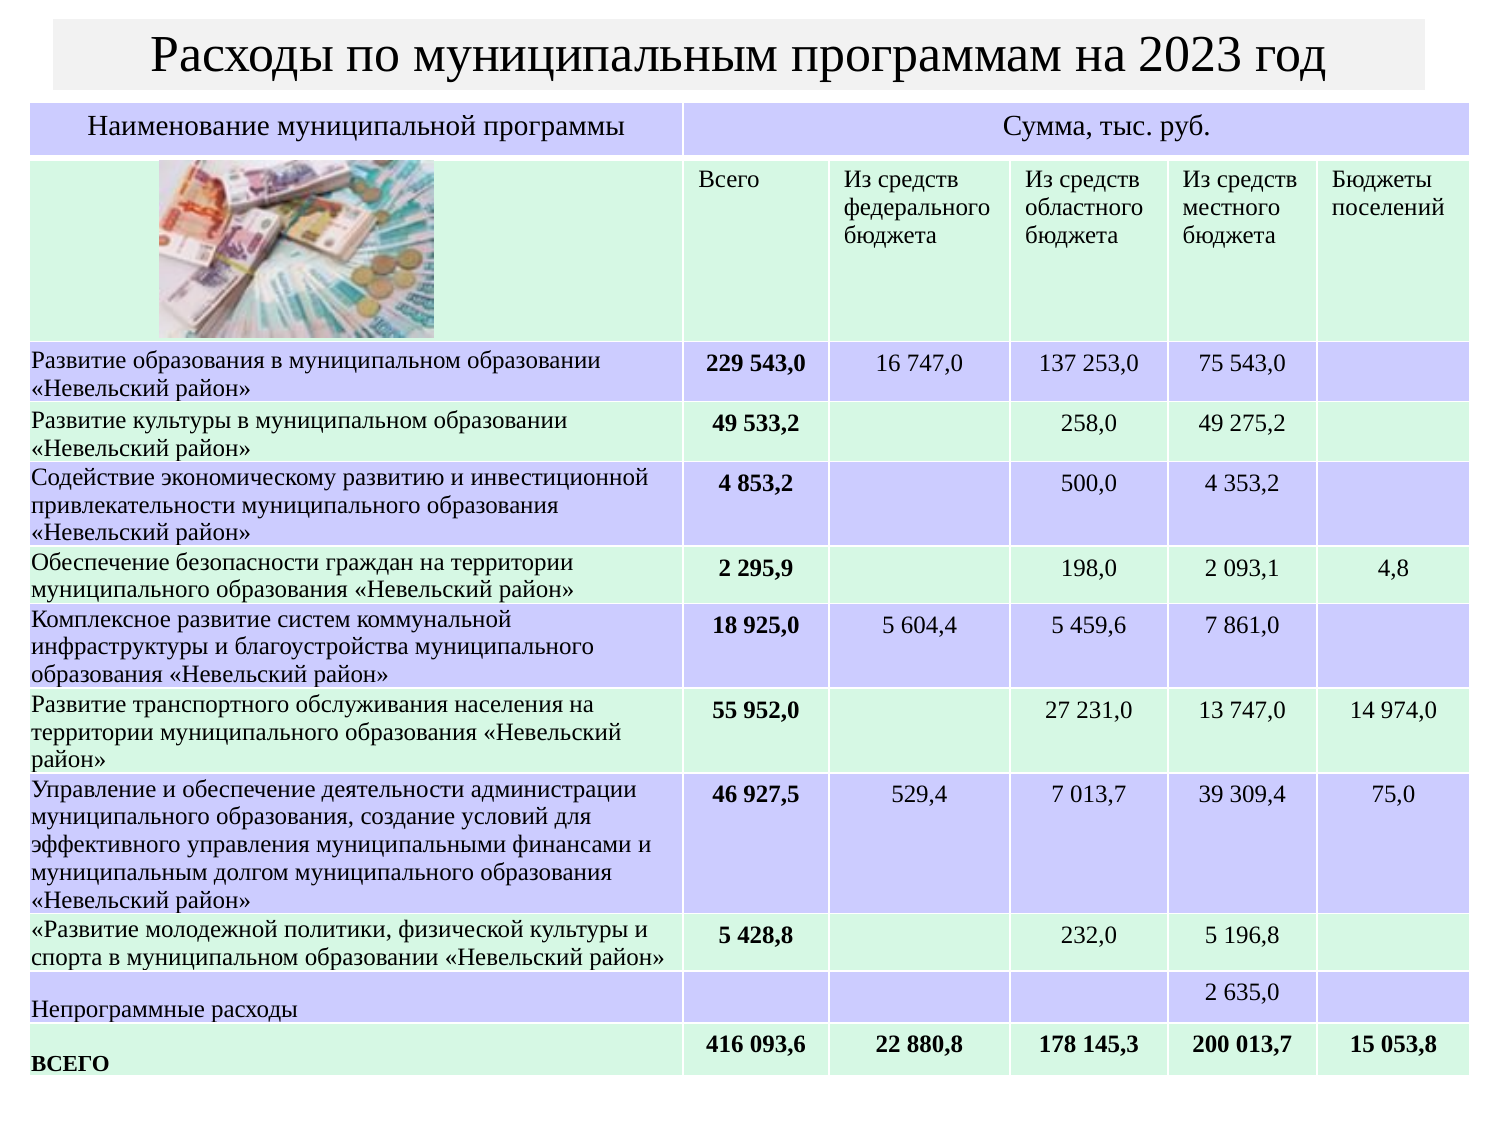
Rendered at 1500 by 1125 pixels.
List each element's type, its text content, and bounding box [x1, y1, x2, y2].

table_cell Управление и обеспечение деятельности администрации муниципального образования, создание условий для эффективного управления муниципальными финансами и муниципальным долгом муниципального образования «Невельский район» [30, 774, 682, 913]
table_cell 75,0 [1318, 774, 1469, 913]
table_cell 229 543,0 [684, 342, 828, 401]
table_cell [435, 161, 682, 341]
table_cell Развитие транспортного обслуживания населения на территории муниципального образования «Невельский район» [30, 689, 682, 772]
table_cell [1318, 462, 1469, 545]
table_header Наименование муниципальной программы [30, 103, 682, 155]
table_cell [830, 689, 1009, 772]
table_cell 13 747,0 [1169, 689, 1316, 772]
table_cell 27 231,0 [1011, 689, 1167, 772]
table_cell 232,0 [1011, 914, 1167, 970]
table_header Сумма, тыс. руб. [684, 103, 1469, 155]
table_cell [1318, 604, 1469, 687]
table_cell [1318, 402, 1469, 461]
table_cell Из средств федерального бюджета [830, 161, 1009, 341]
table_cell [830, 547, 1009, 603]
table_cell [830, 462, 1009, 545]
table_cell 258,0 [1011, 402, 1167, 461]
table_cell ВСЕГО [30, 1024, 682, 1075]
table_cell 7 013,7 [1011, 774, 1167, 913]
table_cell Бюджеты поселений [1318, 161, 1469, 341]
table_cell 14 974,0 [1318, 689, 1469, 772]
table_cell 416 093,6 [684, 1024, 828, 1075]
table_cell 49 275,2 [1169, 402, 1316, 461]
table_cell «Развитие молодежной политики, физической культуры и спорта в муниципальном образовании «Невельский район» [30, 914, 682, 970]
table_cell 39 309,4 [1169, 774, 1316, 913]
table_cell [684, 972, 828, 1022]
table_cell 4 853,2 [684, 462, 828, 545]
table_cell Непрограммные расходы [30, 972, 682, 1022]
table_cell 75 543,0 [1169, 342, 1316, 401]
table_cell [1318, 972, 1469, 1022]
table_cell 5 196,8 [1169, 914, 1316, 970]
table_cell Развитие культуры в муниципальном образовании «Невельский район» [30, 402, 682, 461]
table_cell [830, 972, 1009, 1022]
table_cell [1011, 972, 1167, 1022]
table_cell 49 533,2 [684, 402, 828, 461]
table_cell 4,8 [1318, 547, 1469, 603]
table_cell Развитие образования в муниципальном образовании «Невельский район» [30, 342, 682, 401]
table_cell Из средств областного бюджета [1011, 161, 1167, 341]
table_cell 7 861,0 [1169, 604, 1316, 687]
table_cell 500,0 [1011, 462, 1167, 545]
table_cell 529,4 [830, 774, 1009, 913]
table_cell 46 927,5 [684, 774, 828, 913]
table_cell Всего [684, 161, 828, 341]
table_cell 198,0 [1011, 547, 1167, 603]
table_cell 18 925,0 [684, 604, 828, 687]
table_cell [830, 914, 1009, 970]
table_cell 137 253,0 [1011, 342, 1167, 401]
table_cell [30, 161, 158, 341]
table_cell 2 295,9 [684, 547, 828, 603]
picture [158, 160, 435, 339]
table_cell 55 952,0 [684, 689, 828, 772]
table_cell Содействие экономическому развитию и инвестиционной привлекательности муниципального образования «Невельский район» [30, 462, 682, 545]
table_cell Из средств местного бюджета [1169, 161, 1316, 341]
table_cell 2 635,0 [1169, 972, 1316, 1022]
table_cell 2 093,1 [1169, 547, 1316, 603]
table_cell 178 145,3 [1011, 1024, 1167, 1075]
title Расходы по муниципальным программам на 2023 год [53, 19, 1425, 90]
table_cell [1318, 914, 1469, 970]
table_cell [1318, 342, 1469, 401]
table_cell 5 428,8 [684, 914, 828, 970]
table_cell [830, 402, 1009, 461]
table_cell 5 604,4 [830, 604, 1009, 687]
table_cell 16 747,0 [830, 342, 1009, 401]
table_cell Комплексное развитие систем коммунальной инфраструктуры и благоустройства муниципального образования «Невельский район» [30, 604, 682, 687]
table_cell 200 013,7 [1169, 1024, 1316, 1075]
table_cell 4 353,2 [1169, 462, 1316, 545]
table_cell 5 459,6 [1011, 604, 1167, 687]
table_cell Обеспечение безопасности граждан на территории муниципального образования «Невельский район» [30, 547, 682, 603]
table_cell 22 880,8 [830, 1024, 1009, 1075]
table_cell 15 053,8 [1318, 1024, 1469, 1075]
